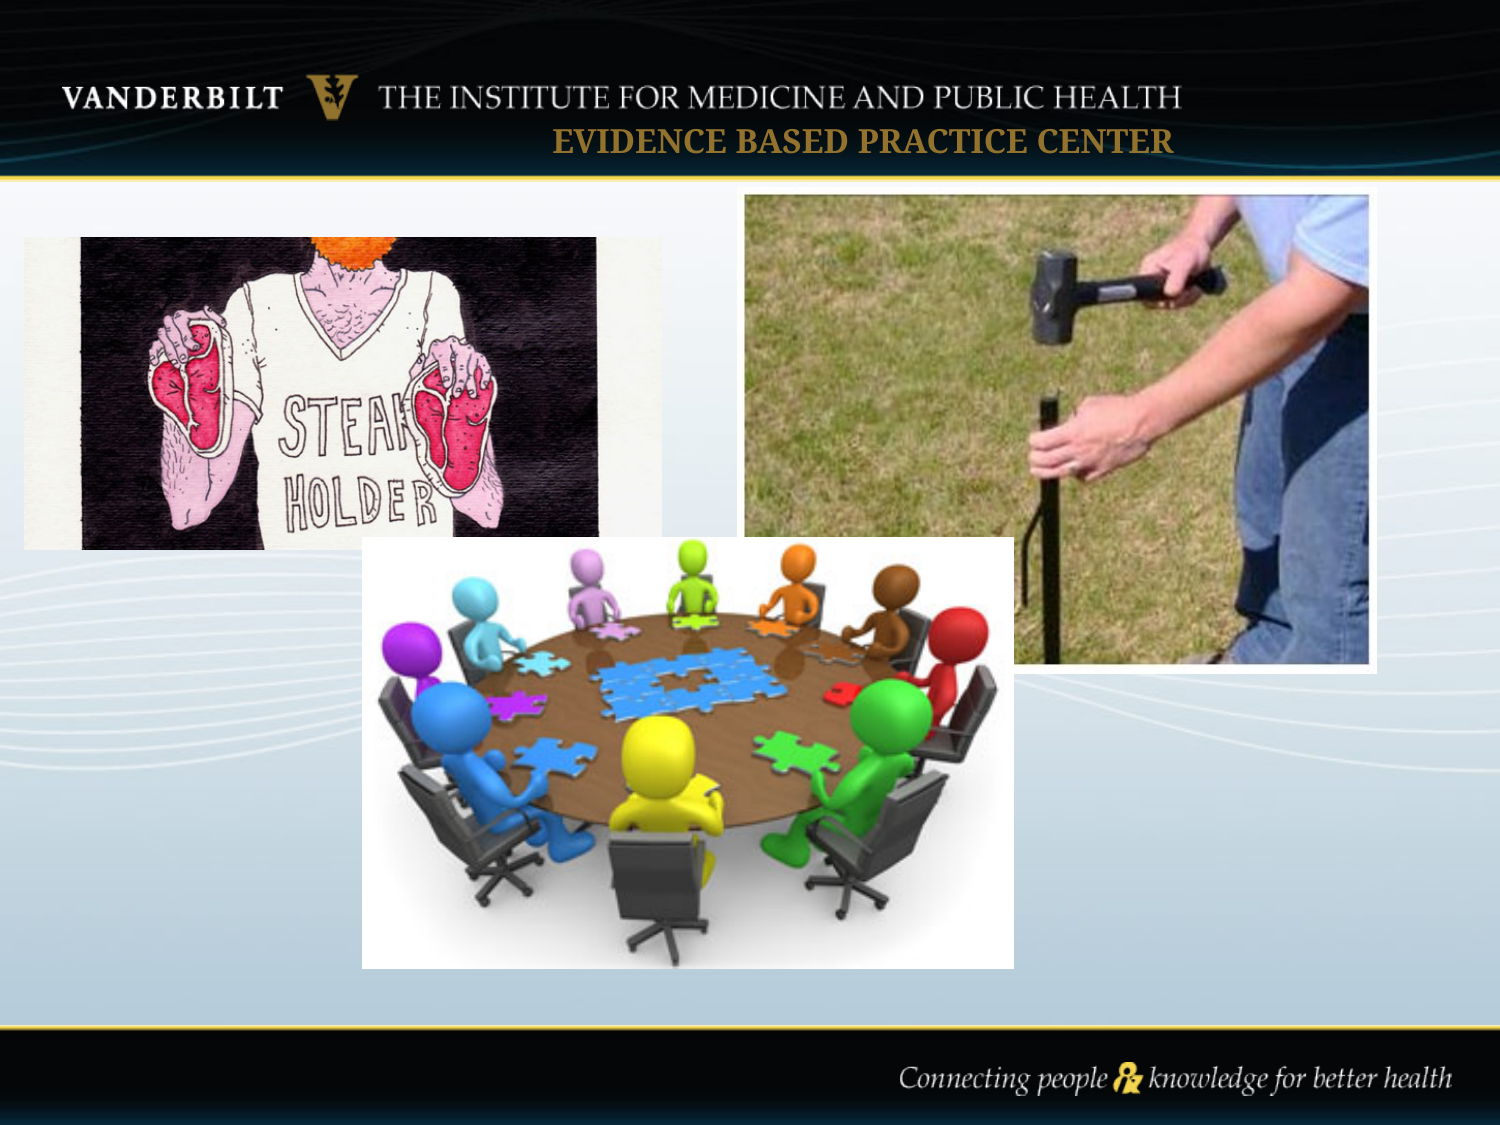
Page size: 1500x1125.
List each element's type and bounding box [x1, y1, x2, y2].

picture [0, 0, 1500, 1125]
list [24, 237, 662, 551]
